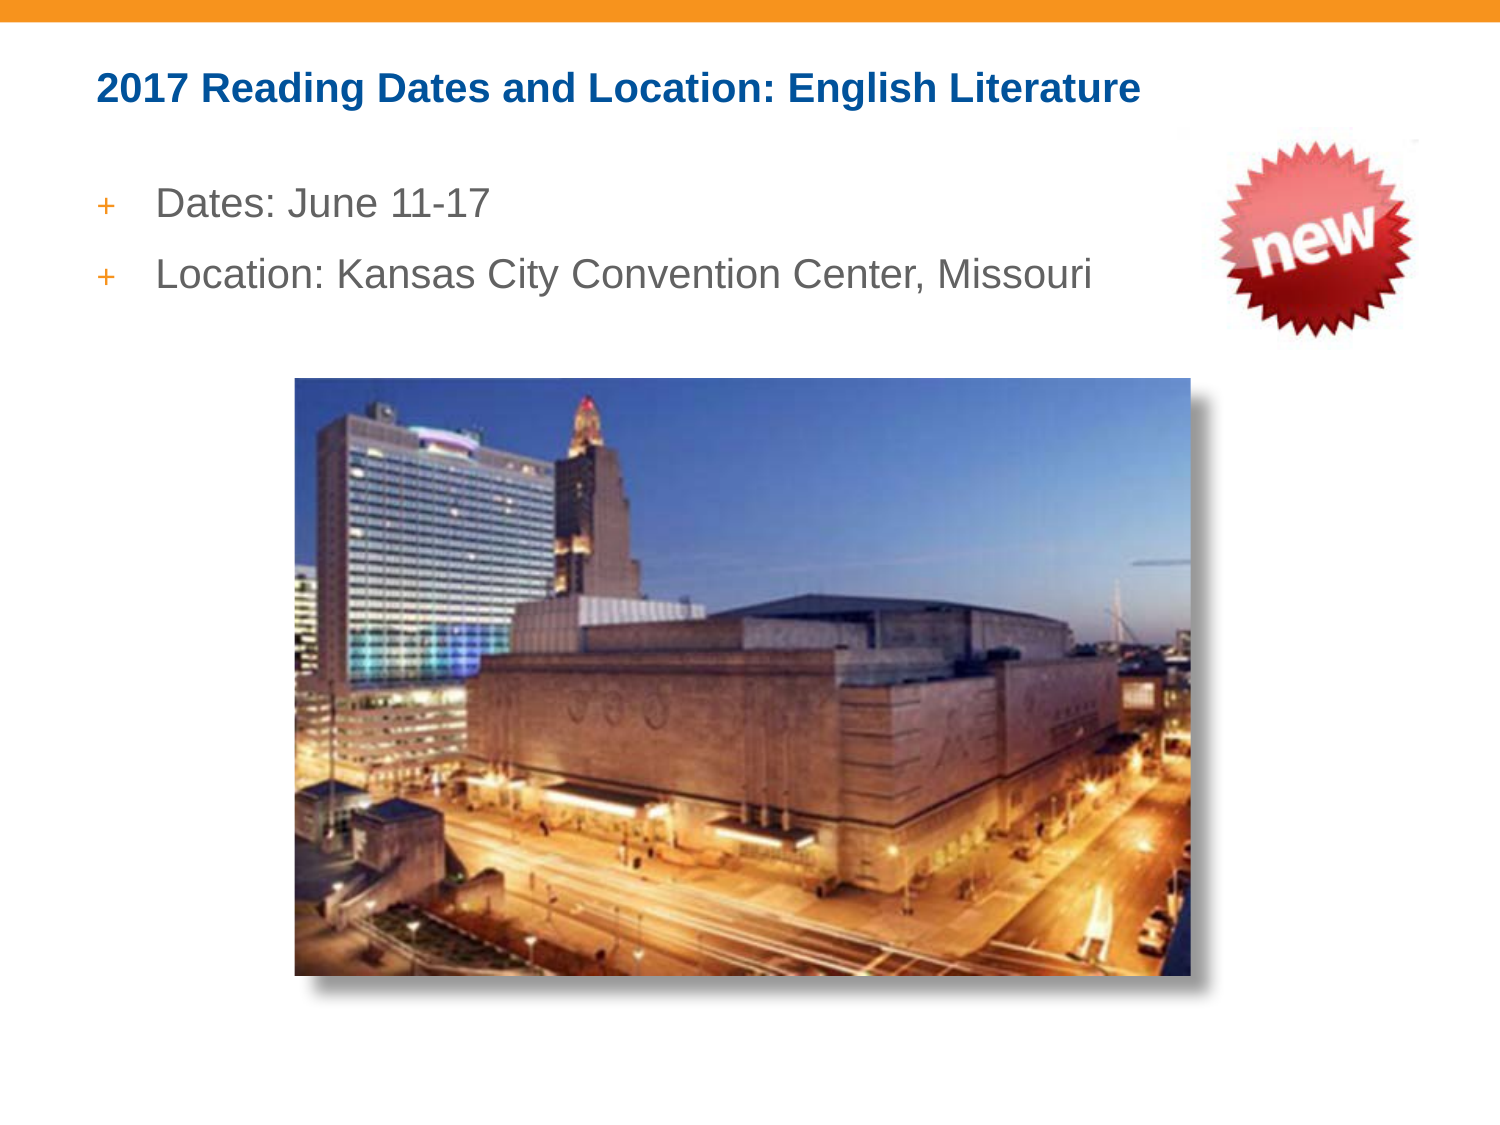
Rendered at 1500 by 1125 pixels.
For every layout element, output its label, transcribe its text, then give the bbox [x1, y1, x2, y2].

text_box [294, 378, 1191, 976]
text_box 2017 Reading Dates and Location: English Literature + Dates: June 11-17 + Location: Kansas City Convention Center, Missouri [94, 60, 1143, 297]
text_box [1177, 127, 1419, 350]
